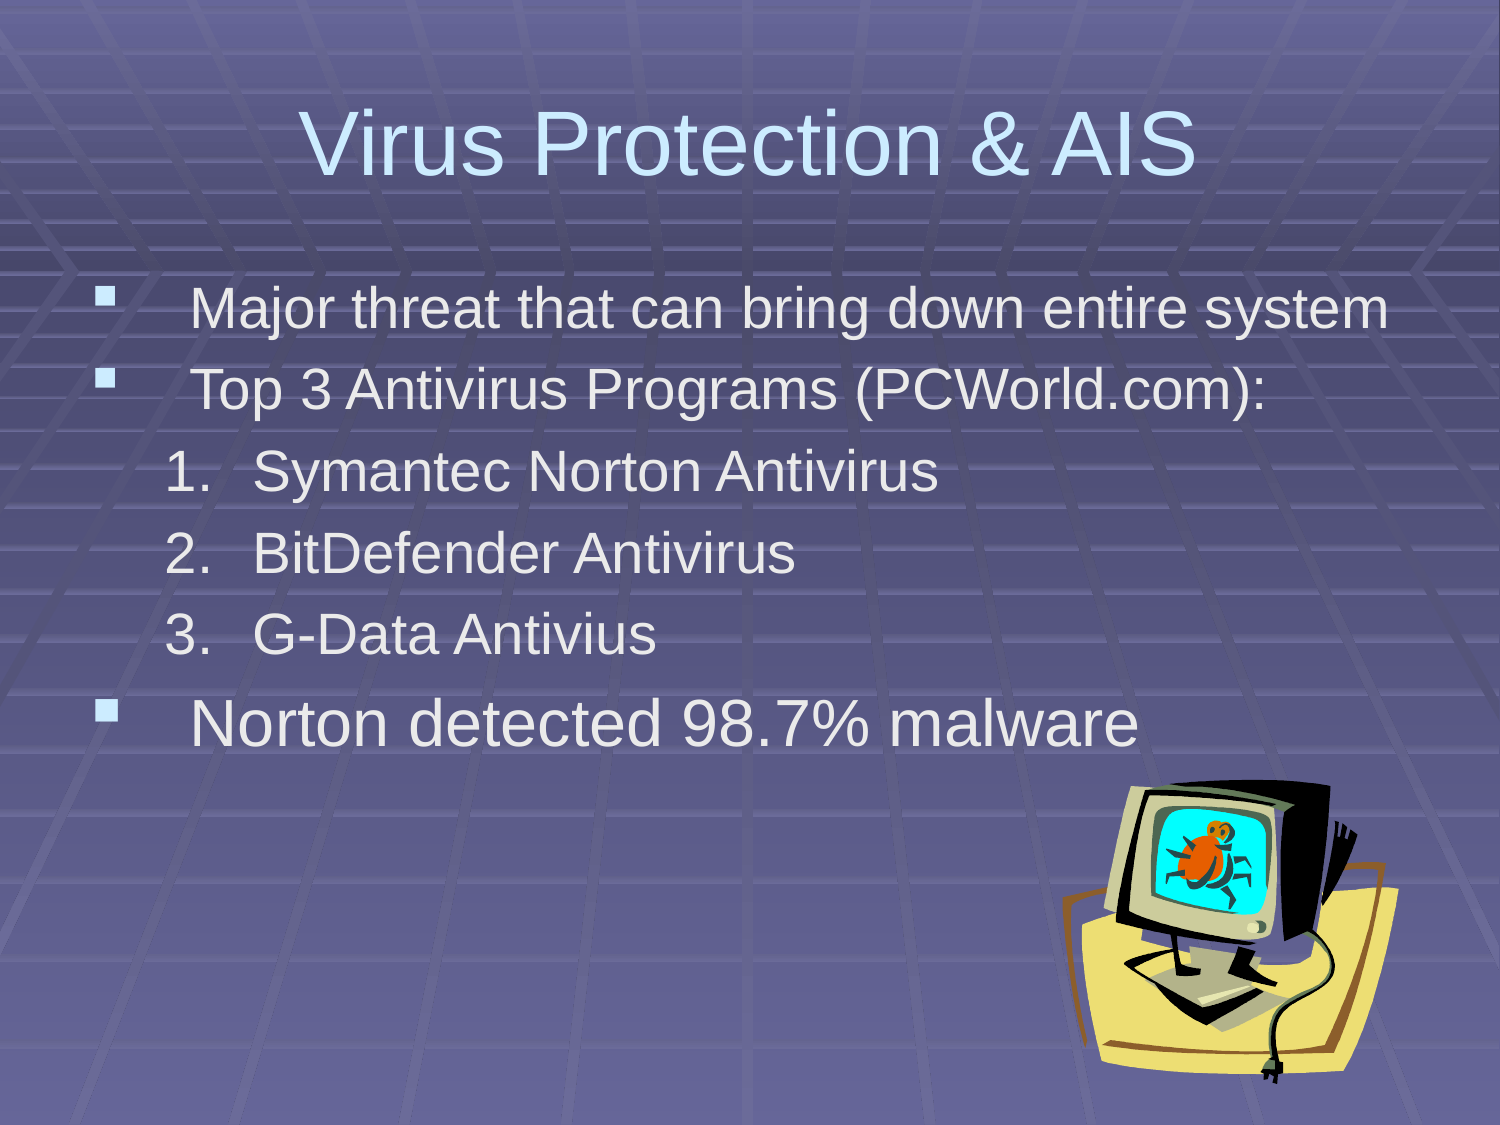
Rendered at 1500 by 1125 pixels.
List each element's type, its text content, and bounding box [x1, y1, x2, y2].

title Virus Protection & AIS [74, 44, 1425, 233]
list Major threat that can bring down entire system Top 3 Antivirus Programs (PCWorld.com): Symantec Norton Antivirus BitDefender Antivirus G-Data Antivius Norton detected 98.7% malware [74, 262, 1425, 1000]
picture [1062, 774, 1404, 1090]
